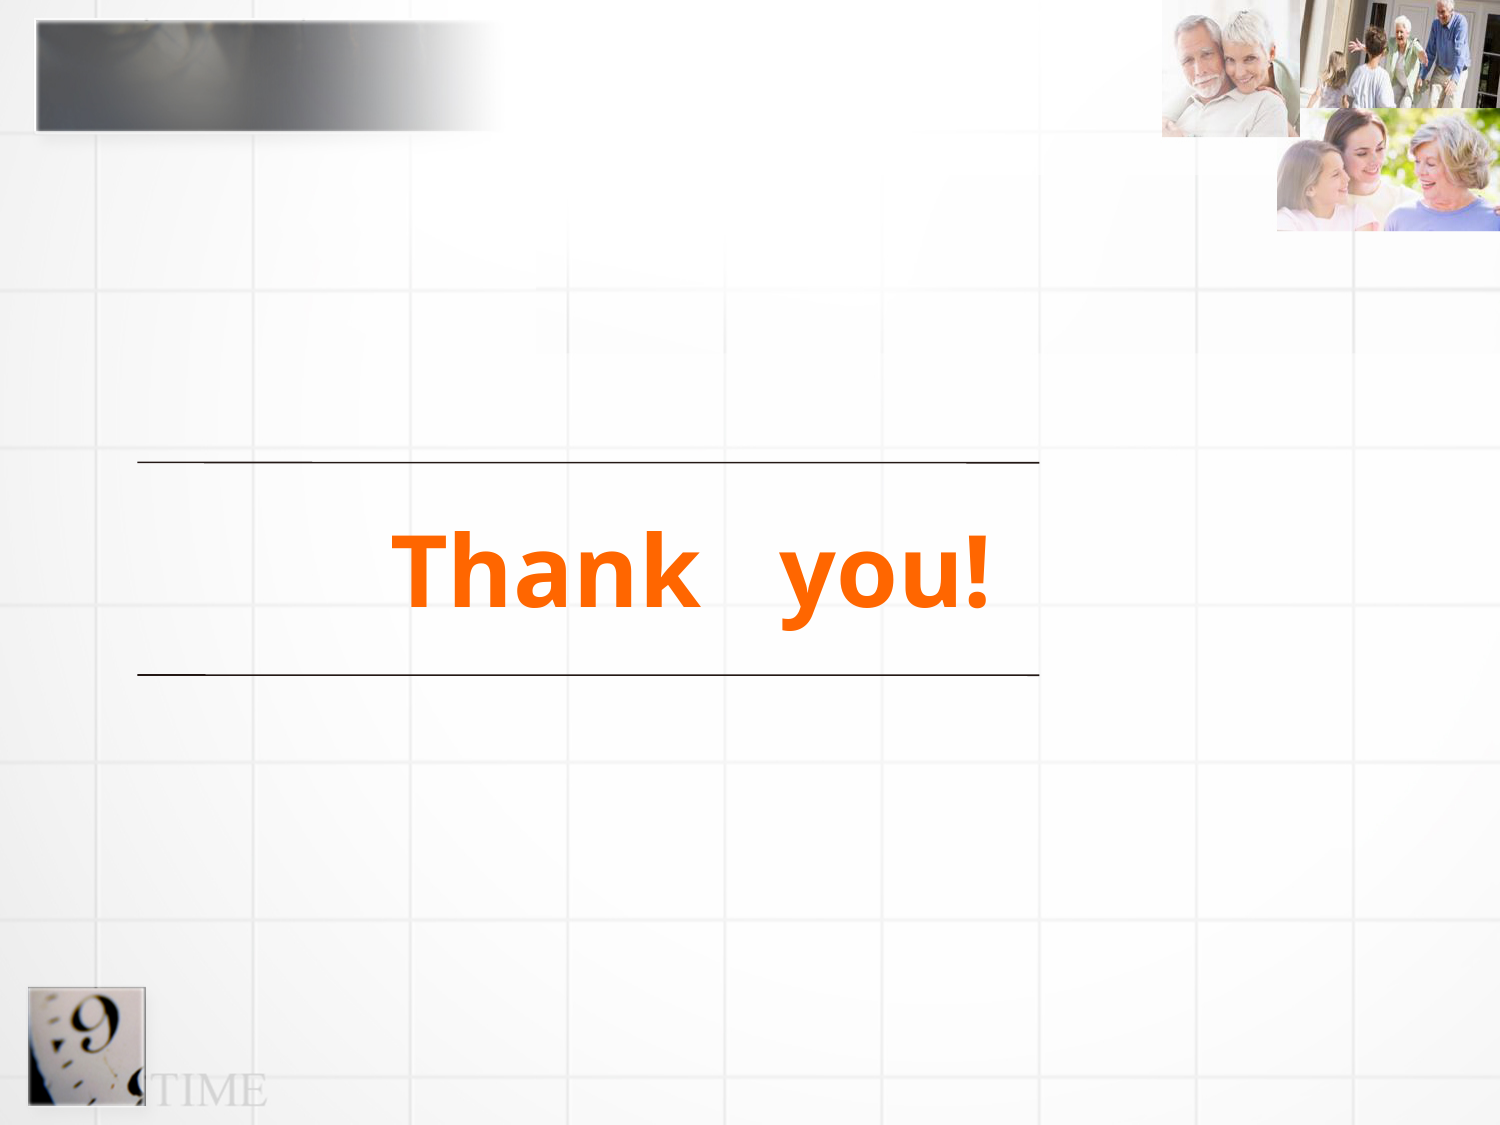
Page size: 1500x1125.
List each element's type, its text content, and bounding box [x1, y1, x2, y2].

picture [0, 0, 1500, 1125]
list Thank you! [375, 500, 1200, 688]
